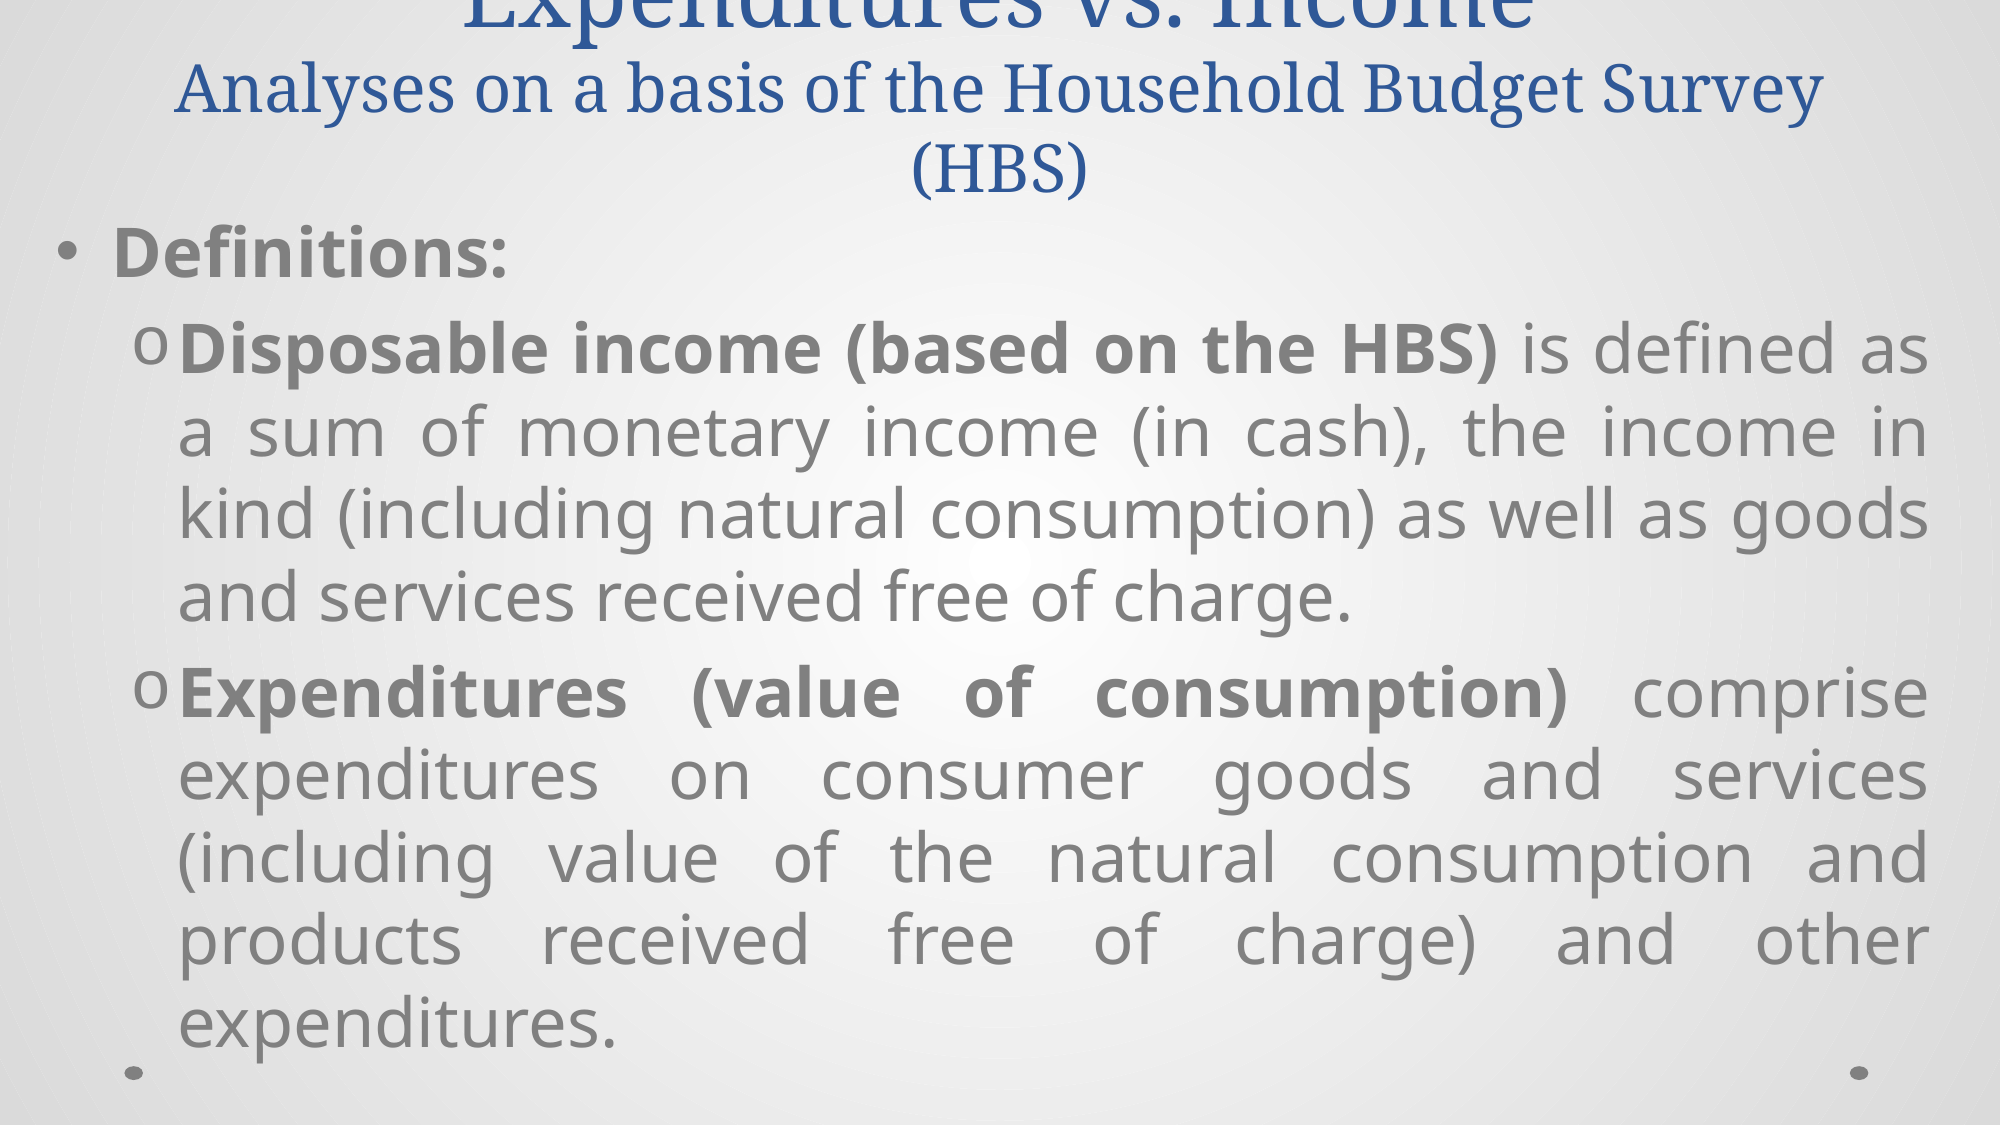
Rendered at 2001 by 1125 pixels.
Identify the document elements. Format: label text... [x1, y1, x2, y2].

title Expenditures vs. Income Analyses on a basis of the Household Budget Survey (HBS) [91, 12, 1909, 214]
list Definitions: Disposable income (based on the HBS) is defined as a sum of monetary income (in cash), the income in kind (including natural consumption) as well as goods and services received free of charge. Expenditures (value of consumption) comprise expenditures on consumer goods and services (including value of the natural consumption and products received free of charge) and other expenditures. [40, 201, 1946, 969]
